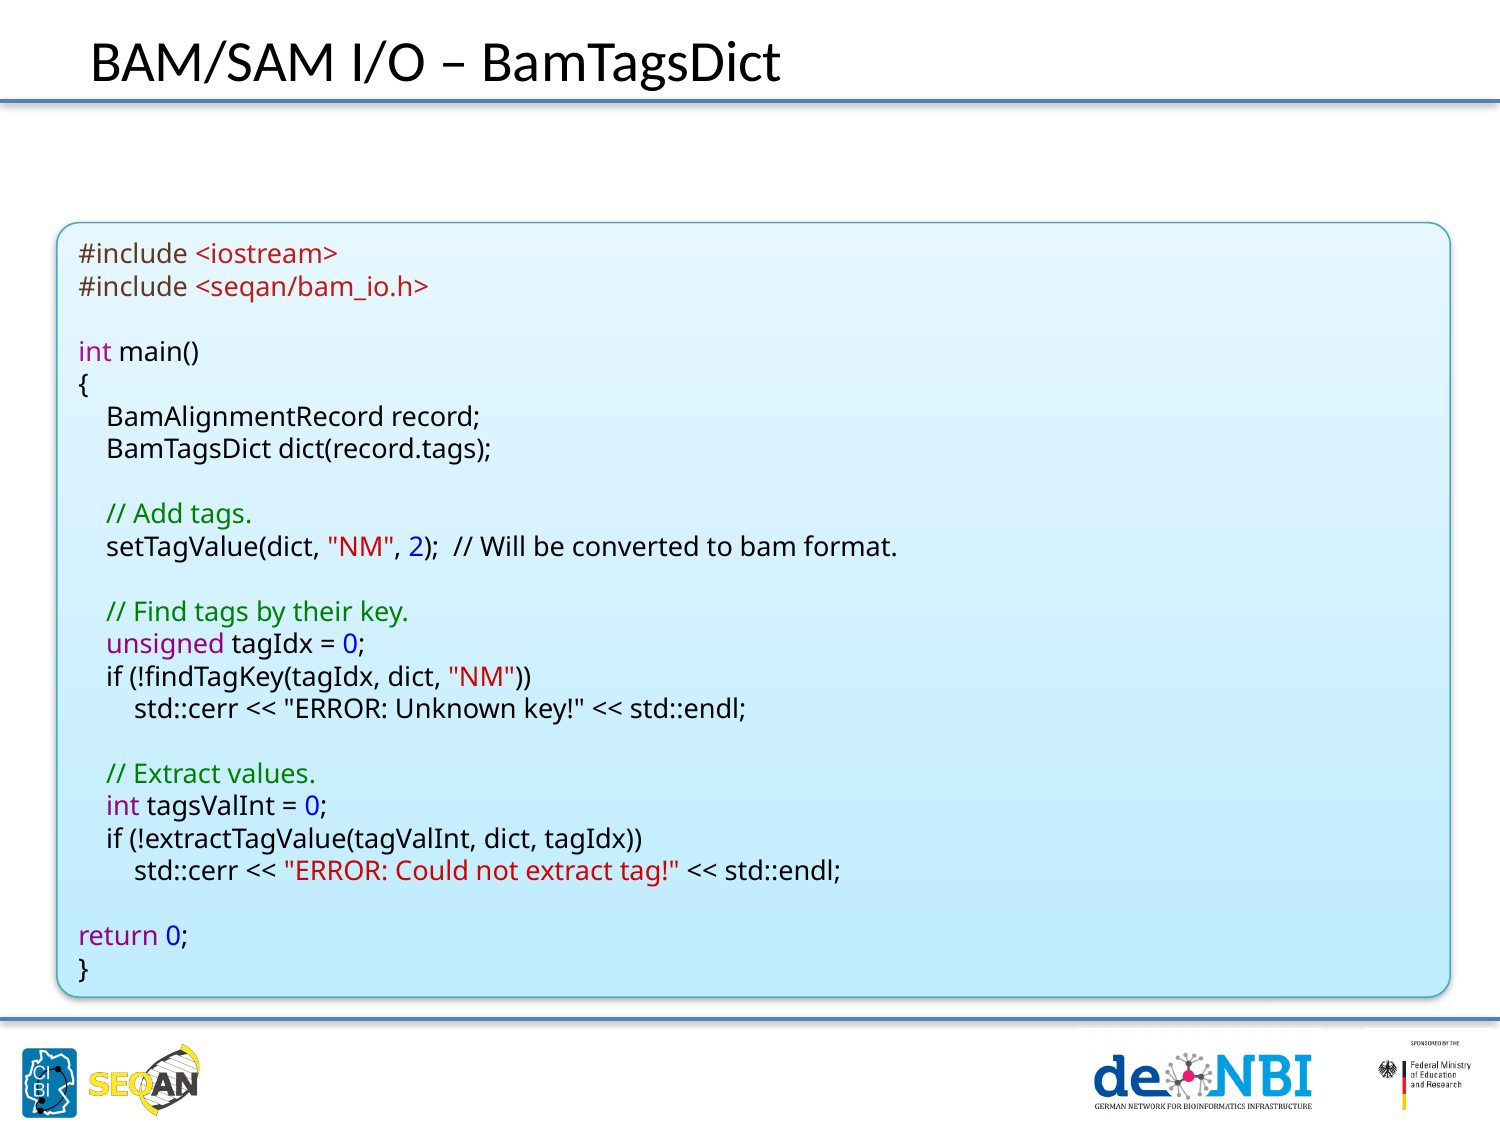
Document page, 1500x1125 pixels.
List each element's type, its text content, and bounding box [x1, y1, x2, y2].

picture [1074, 1028, 1322, 1122]
picture [33, 1108, 44, 1113]
title BAM/SAM I/O – BamTagsDict [75, 25, 1425, 92]
text_box #include <iostream> #include <seqan/bam_io.h> int main() { BamAlignmentRecord record; BamTagsDict dict(record.tags); // Add tags. setTagValue(dict, "NM", 2); // Will be converted to bam format. // Find tags by their key. unsigned tagIdx = 0; if (!findTagKey(tagIdx, dict, "NM")) std::cerr << "ERROR: Unknown key!" << std::endl; // Extract values. int tagsValInt = 0; if (!extractTagValue(tagValInt, dict, tagIdx)) std::cerr << "ERROR: Could not extract tag!" << std::endl; return 0; } [56, 221, 1451, 998]
picture [40, 1051, 48, 1059]
picture [31, 1060, 40, 1071]
picture [75, 1042, 202, 1121]
